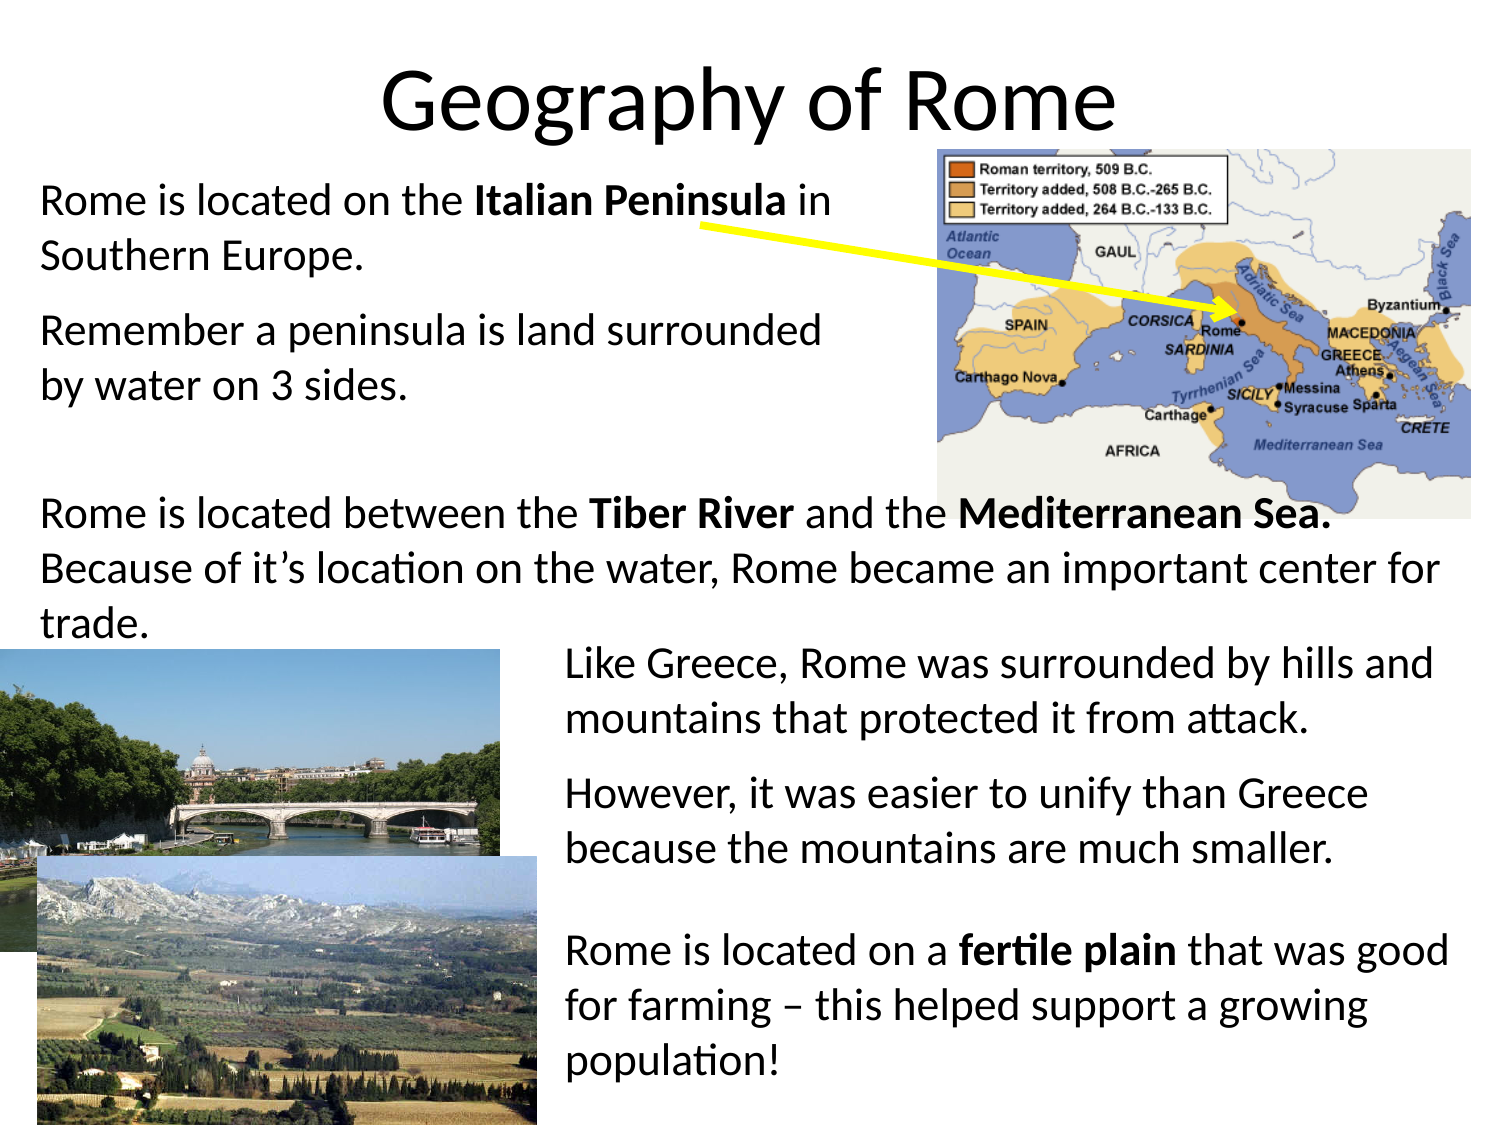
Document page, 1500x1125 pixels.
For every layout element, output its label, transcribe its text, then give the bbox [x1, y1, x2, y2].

picture [937, 149, 1471, 519]
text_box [699, 224, 1238, 313]
picture [0, 649, 537, 1125]
text_box Rome is located between the Tiber River and the Mediterranean Sea. Because of it’s location on the water, Rome became an important center for trade. [24, 474, 1475, 655]
text_box Like Greece, Rome was surrounded by hills and mountains that protected it from attack. However, it was easier to unify than Greece because the mountains are much smaller. [549, 624, 1463, 880]
text_box Rome is located on the Italian Peninsula in Southern Europe. Remember a peninsula is land surrounded by water on 3 sides. [24, 162, 888, 418]
title Geography of Rome [75, 0, 1425, 188]
text_box Rome is located on a fertile plain that was good for farming – this helped support a growing population! [549, 912, 1475, 1093]
